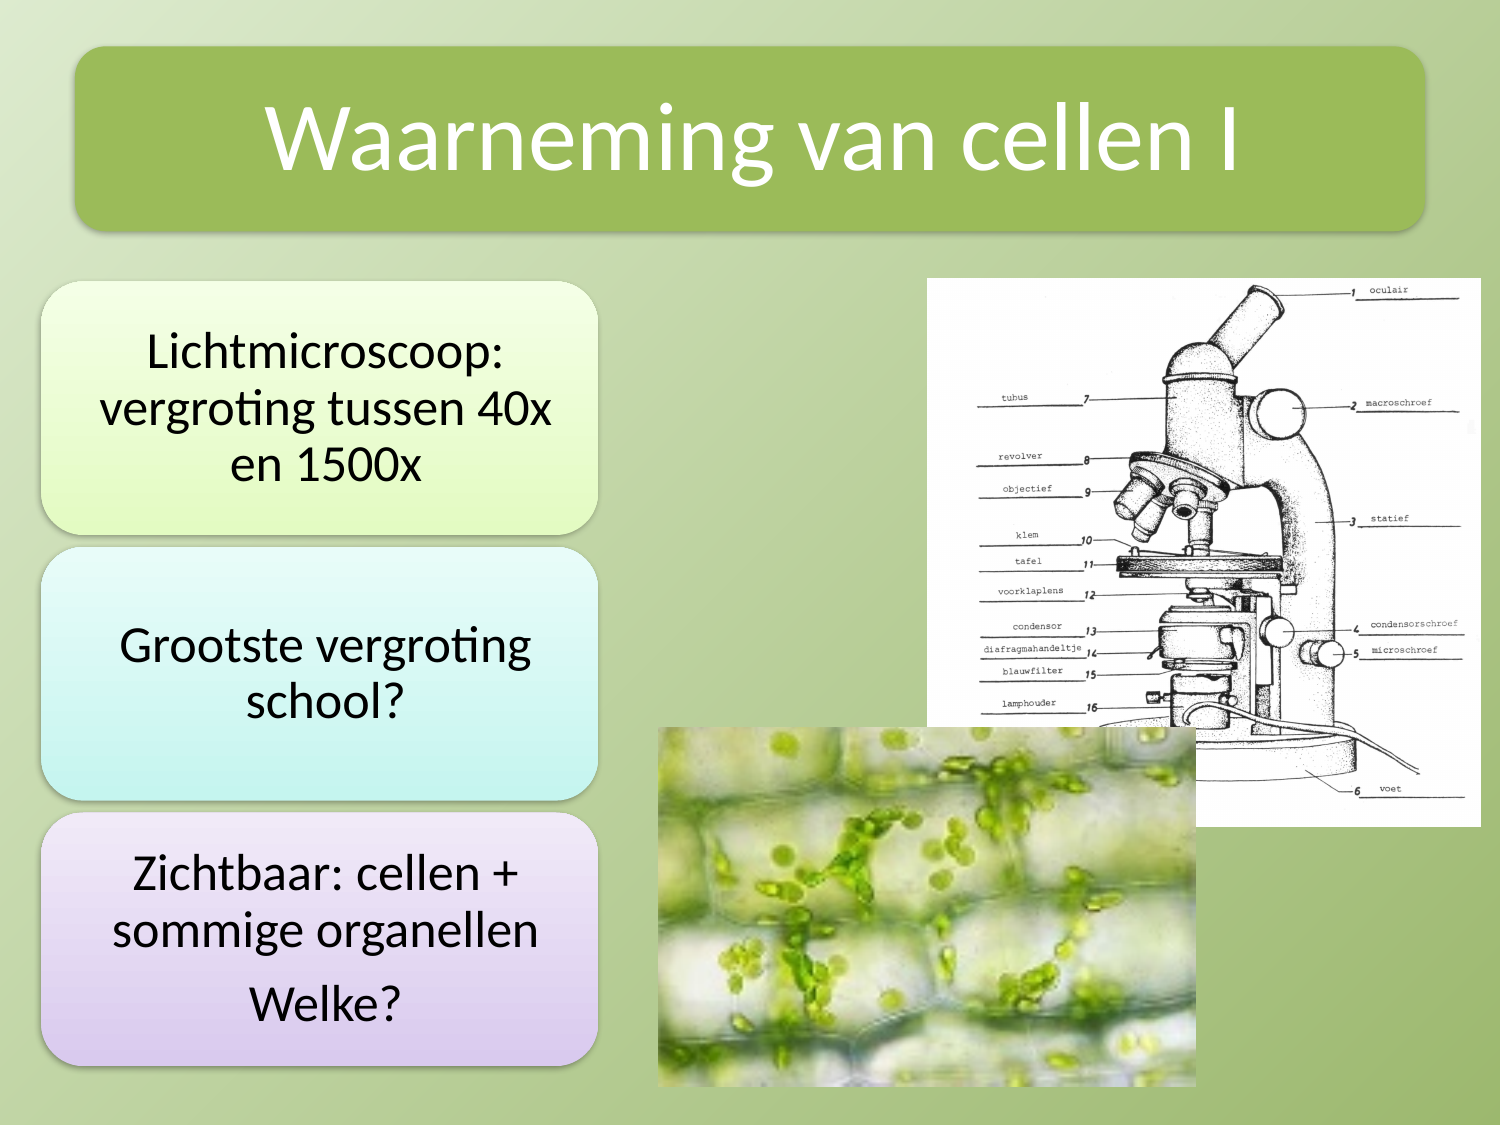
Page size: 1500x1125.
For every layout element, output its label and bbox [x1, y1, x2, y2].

text_box [74, 44, 1426, 233]
list [40, 278, 599, 1069]
picture [658, 278, 1482, 1088]
